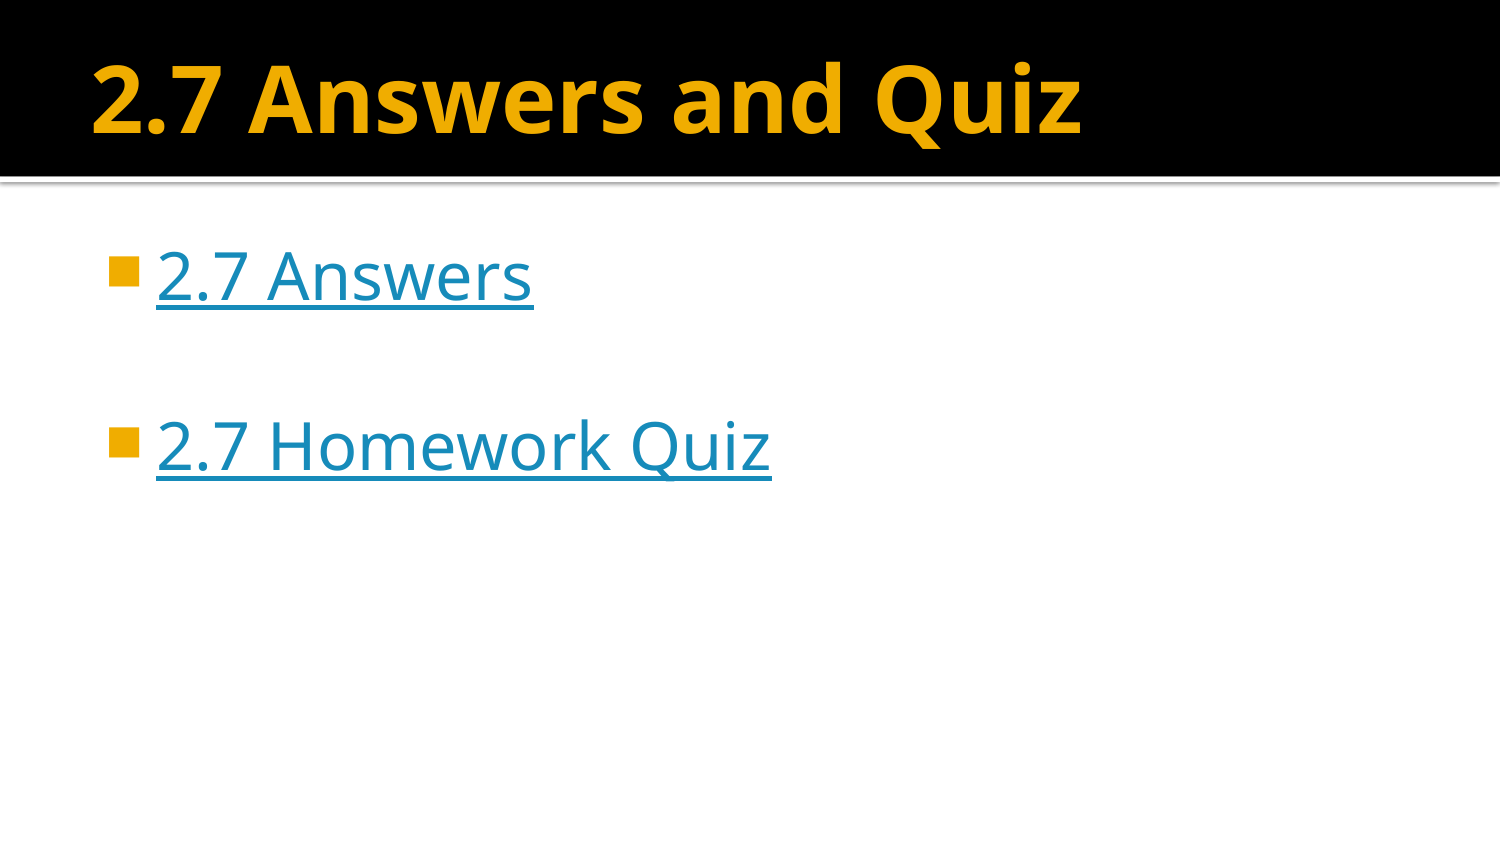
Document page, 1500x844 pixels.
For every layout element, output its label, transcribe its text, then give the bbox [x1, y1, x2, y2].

title 2.7 Answers and Quiz [75, 19, 1425, 174]
list 2.7 Answers 2.7 Homework Quiz [75, 218, 1425, 788]
